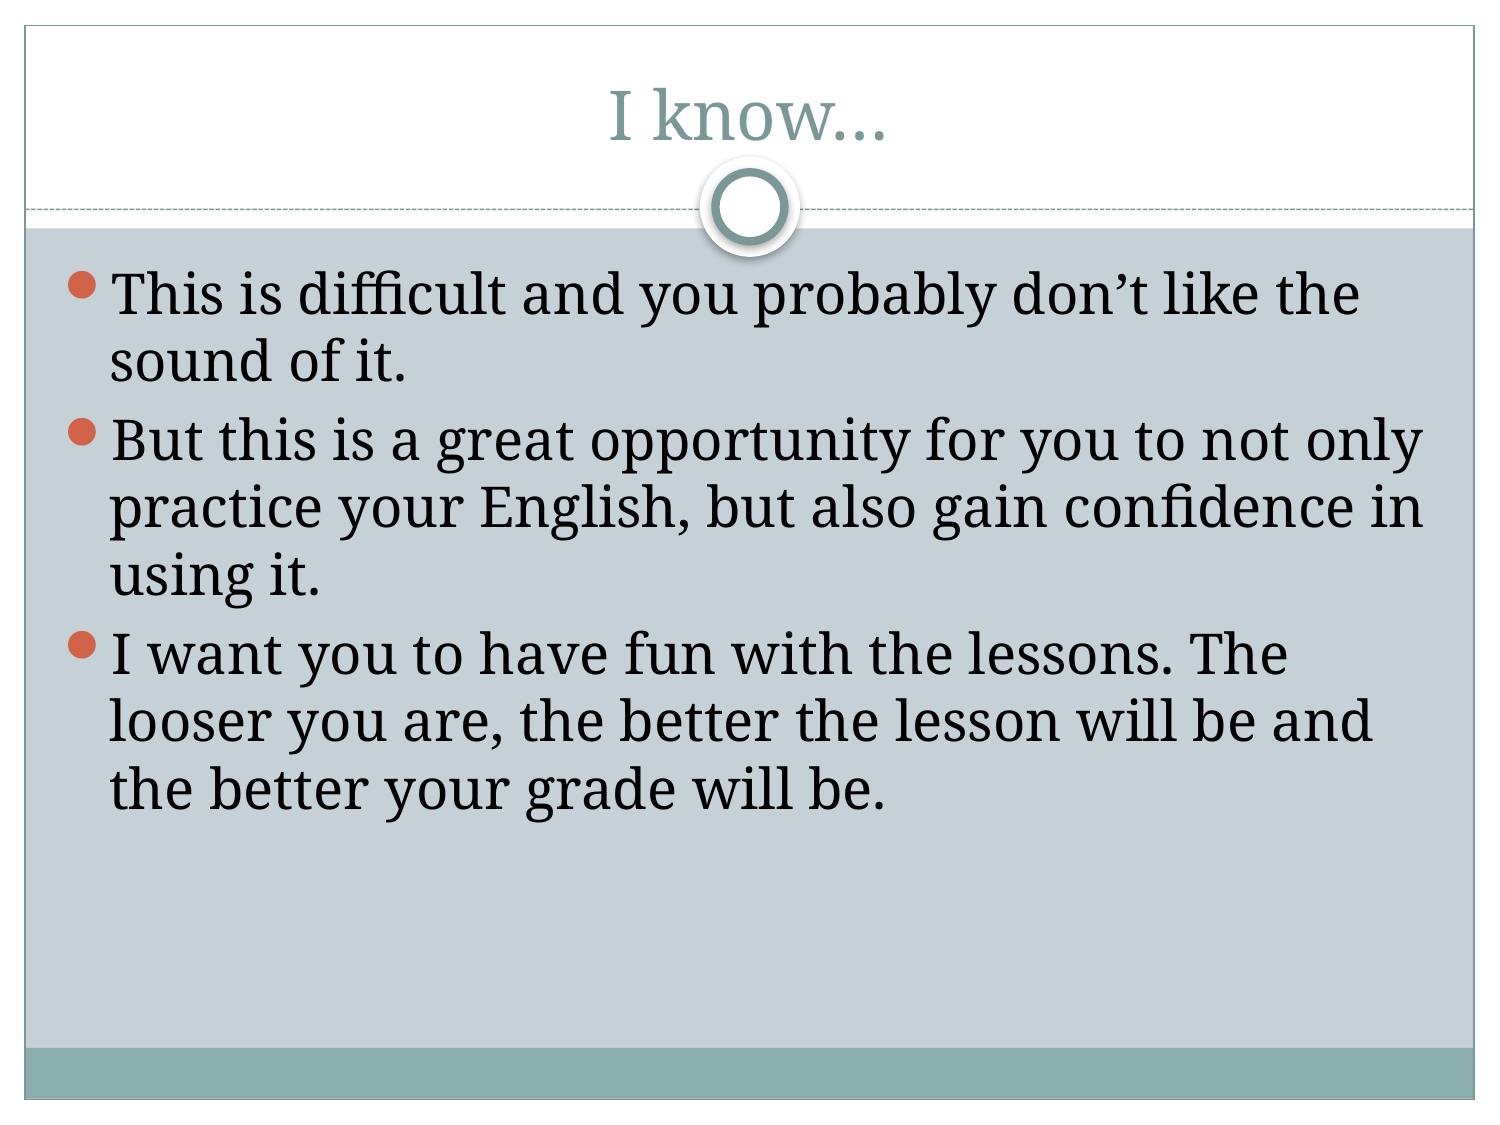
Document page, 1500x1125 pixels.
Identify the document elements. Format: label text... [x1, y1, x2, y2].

title I know… [49, 37, 1450, 162]
list This is difficult and you probably don’t like the sound of it. But this is a great opportunity for you to not only practice your English, but also gain confidence in using it. I want you to have fun with the lessons. The looser you are, the better the lesson will be and the better your grade will be. [49, 250, 1445, 1001]
